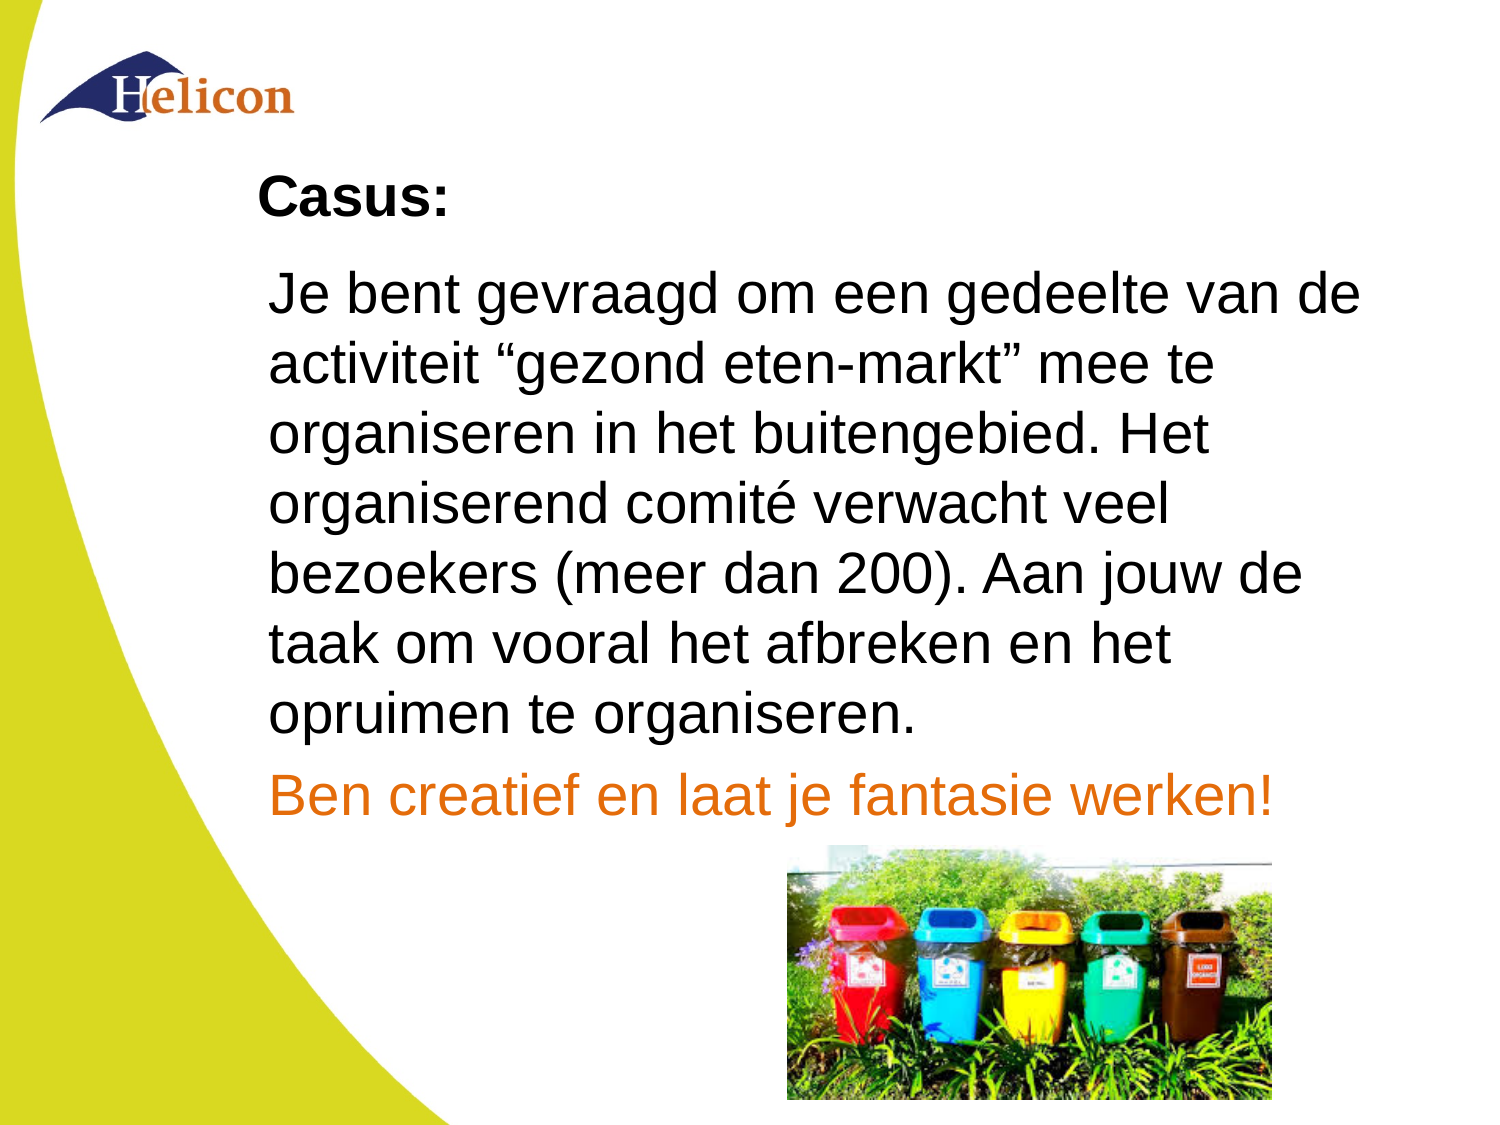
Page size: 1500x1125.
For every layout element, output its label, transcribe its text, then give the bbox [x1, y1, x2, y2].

list Je bent gevraagd om een gedeelte van de activiteit “gezond eten-markt” mee te organiseren in het buitengebied. Het organiserend comité verwacht veel bezoekers (meer dan 200). Aan jouw de taak om vooral het afbreken en het opruimen te organiseren. Ben creatief en laat je fantasie werken! [253, 247, 1412, 945]
title Casus: [242, 140, 1333, 247]
picture [0, 0, 1500, 1125]
